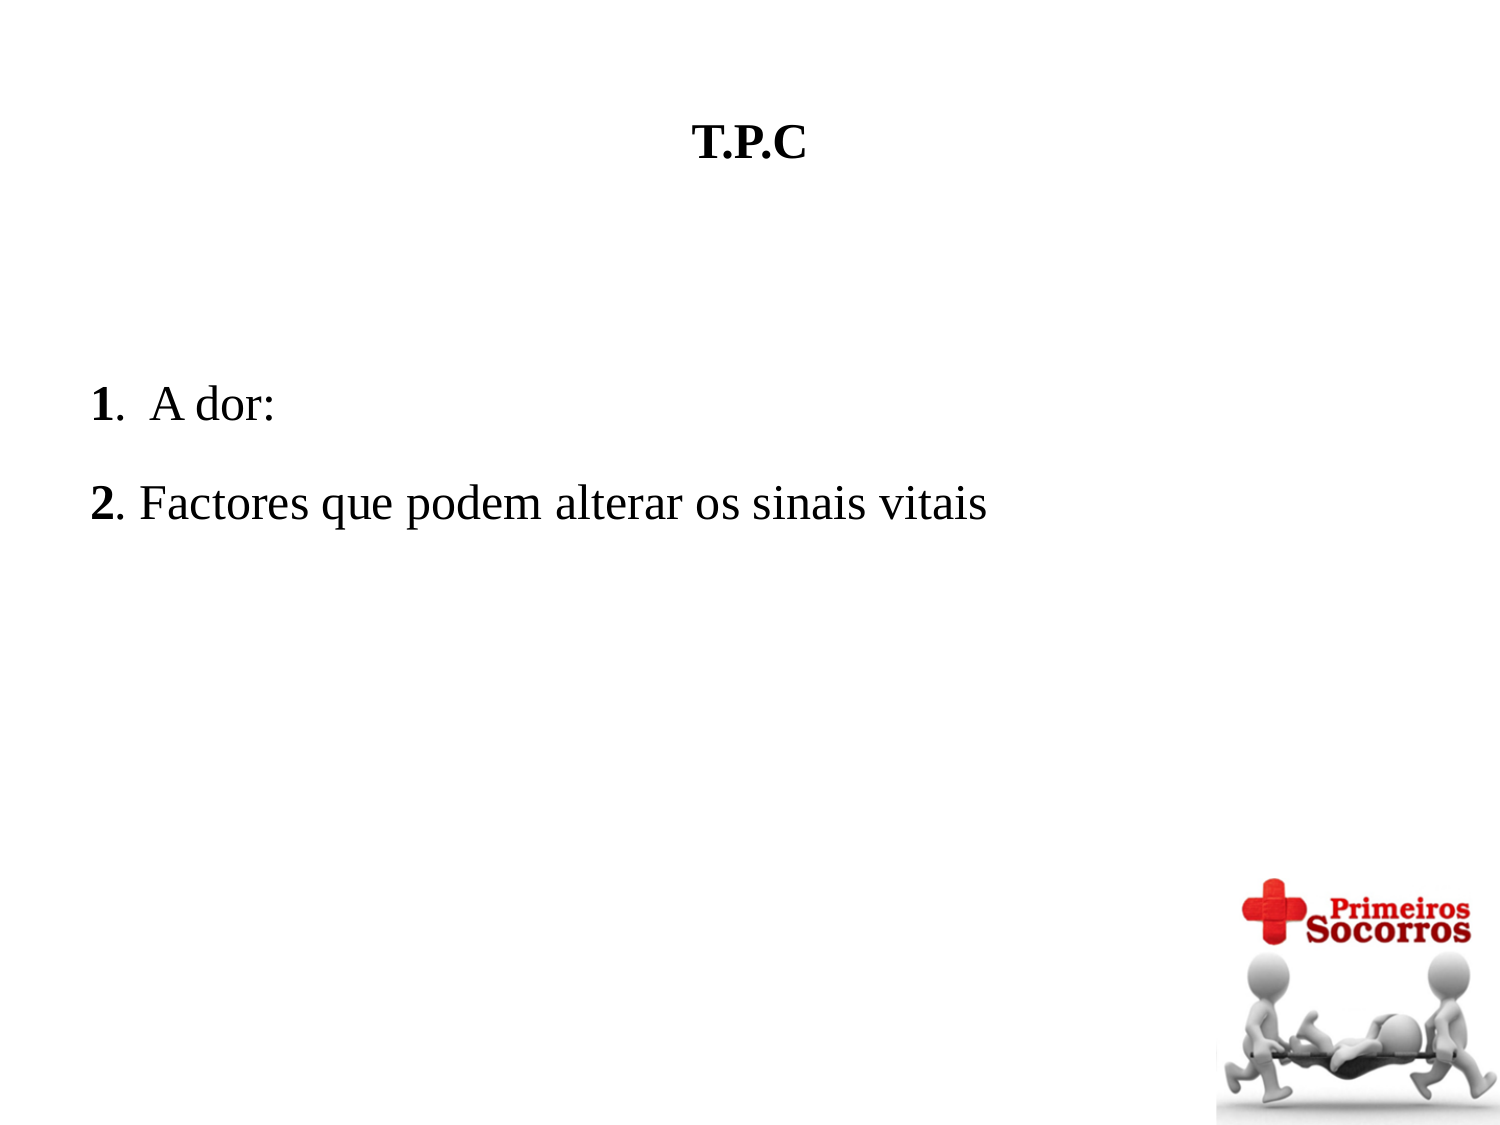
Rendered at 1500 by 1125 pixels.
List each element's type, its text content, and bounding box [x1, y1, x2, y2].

picture [1215, 878, 1500, 1125]
list 1. A dor: 2. Factores que podem alterar os sinais vitais [75, 262, 1425, 1005]
title T.P.C [75, 45, 1425, 233]
